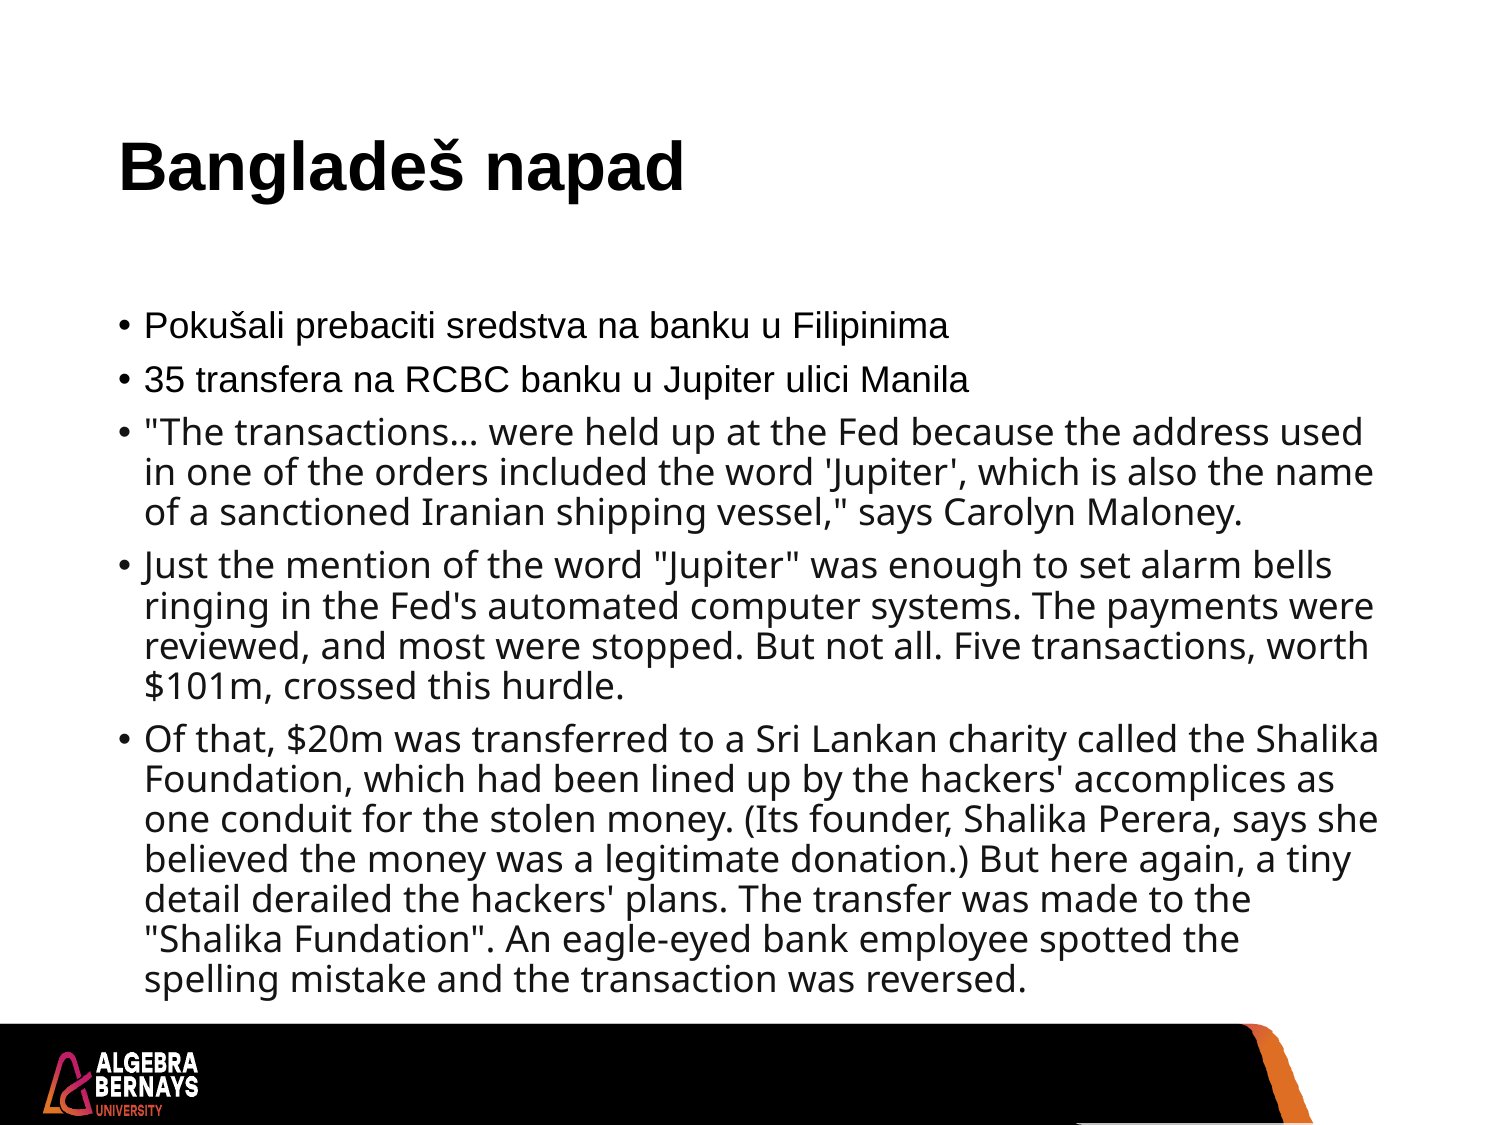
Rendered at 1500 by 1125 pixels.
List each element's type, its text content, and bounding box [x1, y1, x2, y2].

picture [0, 1023, 1468, 1125]
list Pokušali prebaciti sredstva na banku u Filipinima 35 transfera na RCBC banku u Jupiter ulici Manila "The transactions… were held up at the Fed because the address used in one of the orders included the word 'Jupiter', which is also the name of a sanctioned Iranian shipping vessel," says Carolyn Maloney. Just the mention of the word "Jupiter" was enough to set alarm bells ringing in the Fed's automated computer systems. The payments were reviewed, and most were stopped. But not all. Five transactions, worth $101m, crossed this hurdle. Of that, $20m was transferred to a Sri Lankan charity called the Shalika Foundation, which had been lined up by the hackers' accomplices as one conduit for the stolen money. (Its founder, Shalika Perera, says she believed the money was a legitimate donation.) But here again, a tiny detail derailed the hackers' plans. The transfer was made to the "Shalika Fundation". An eagle-eyed bank employee spotted the spelling mistake and the transaction was reversed. [103, 299, 1397, 1014]
title Bangladeš napad [103, 59, 1397, 278]
